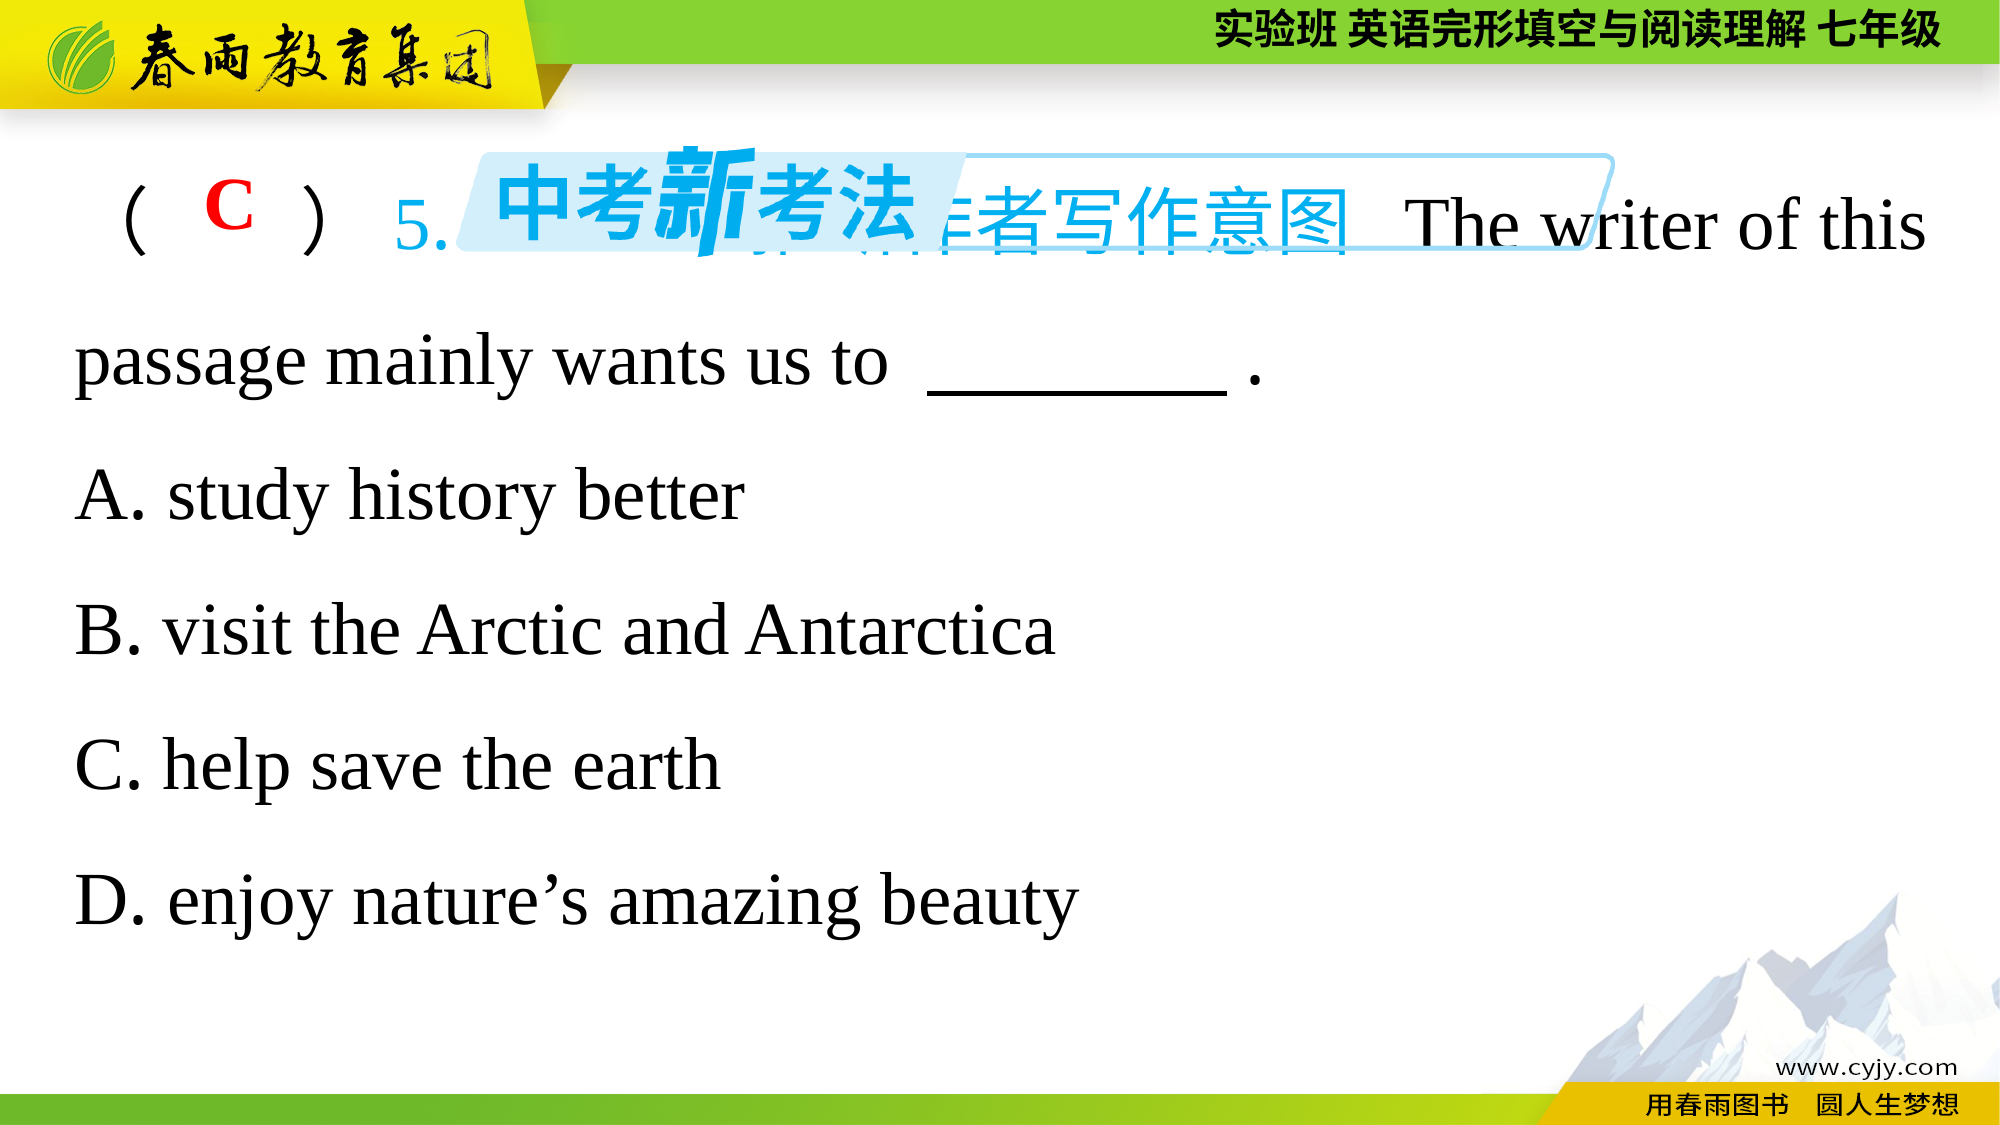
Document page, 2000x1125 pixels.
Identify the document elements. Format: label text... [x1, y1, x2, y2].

picture [0, 0, 2000, 1125]
list （ ）5. 推断作者写作意图 The writer of this passage mainly wants us to . A. study history better B. visit the Arctic and Antarctica C. help save the earth D. enjoy nature’s amazing beauty [59, 122, 1944, 939]
text_box C [188, 146, 273, 252]
